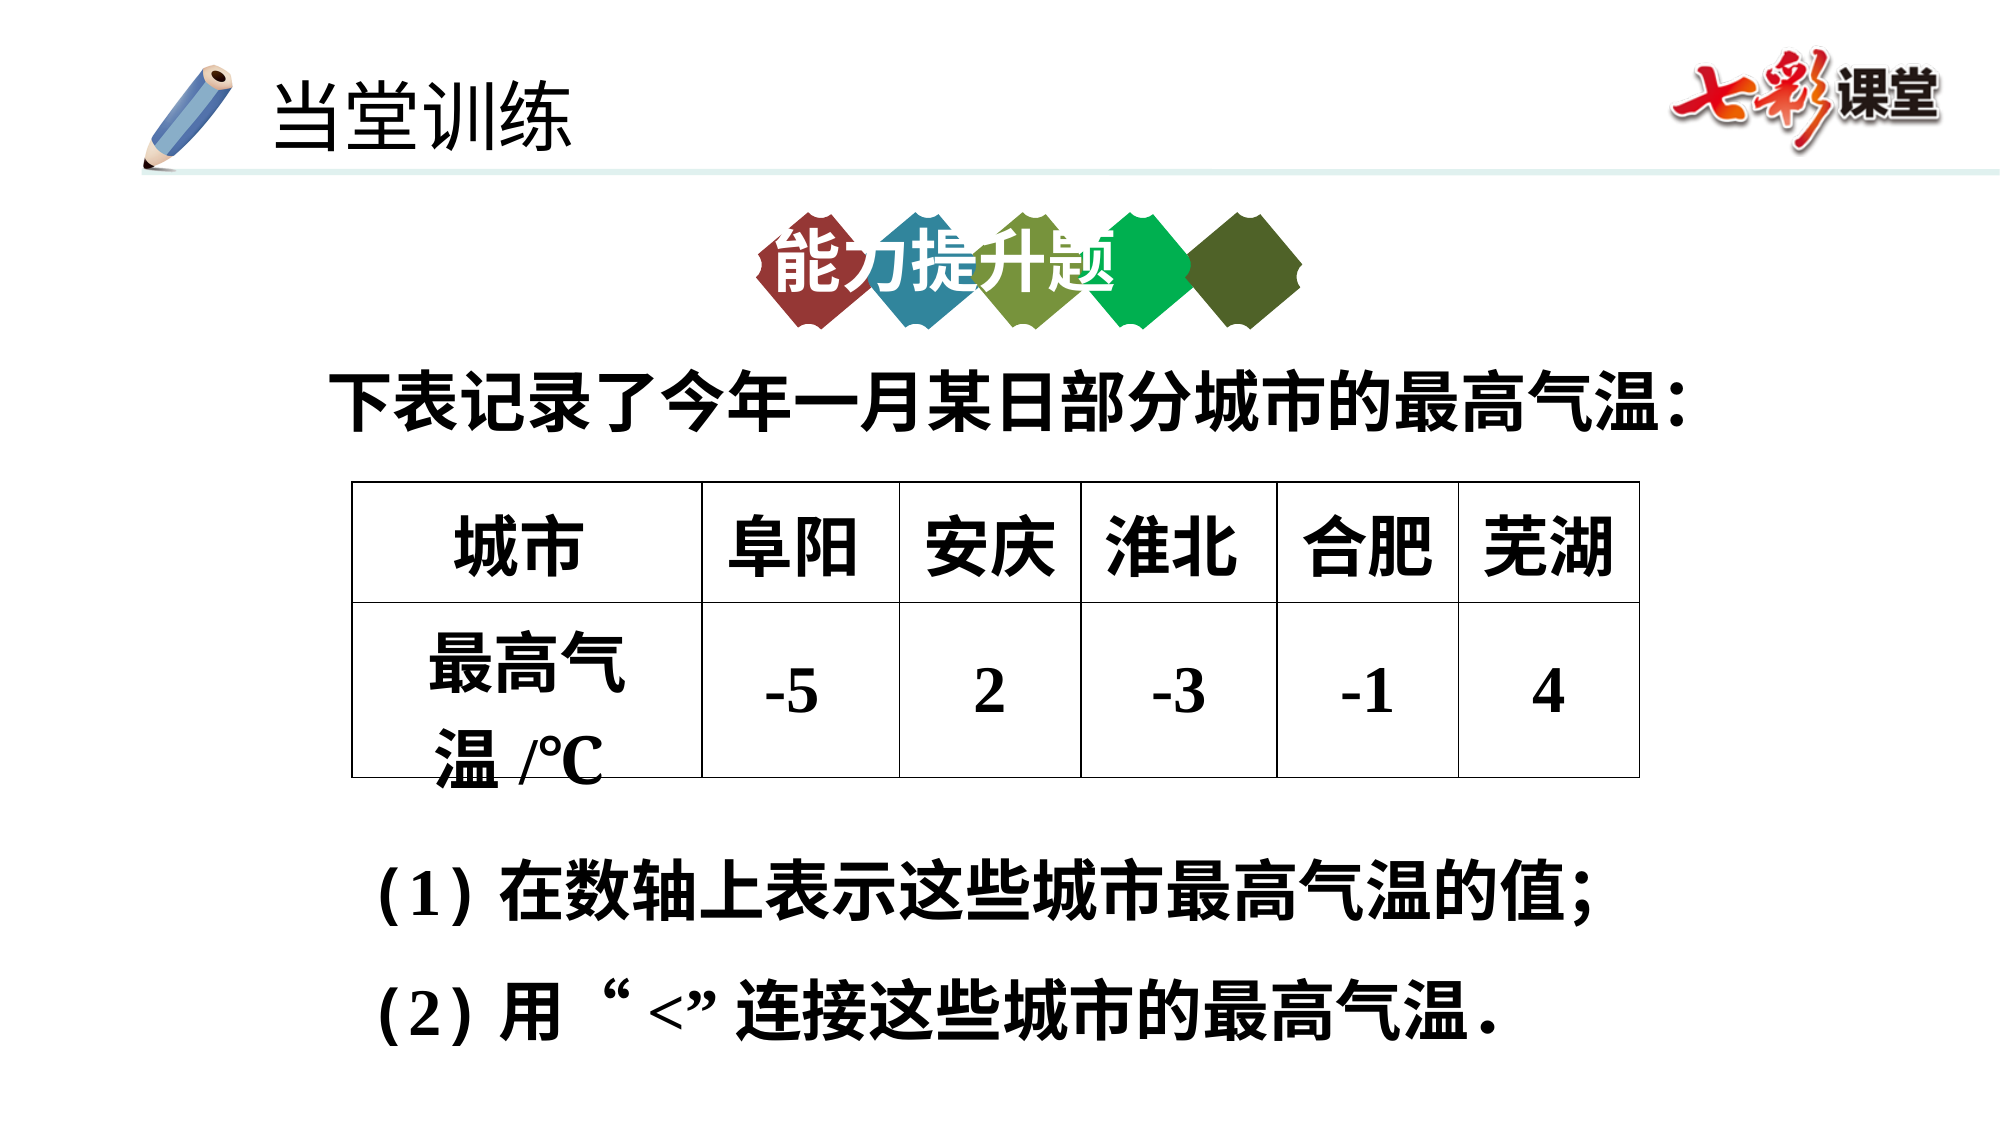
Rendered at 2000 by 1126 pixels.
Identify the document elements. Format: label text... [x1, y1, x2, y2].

table_header 合肥 [1278, 483, 1458, 602]
table_cell -5 [703, 603, 899, 777]
text_box (1)在数轴上表示这些城市最高气温的值； (2)用“<”连接这些城市的最高气温． [348, 799, 1778, 1059]
table_header 芜湖 [1459, 483, 1639, 602]
table_cell -1 [1278, 603, 1458, 777]
table_cell 最高气温/℃ [353, 603, 701, 777]
table_cell -3 [1082, 603, 1276, 777]
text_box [757, 210, 1301, 321]
picture [1666, 42, 1948, 157]
table_header 城市 [353, 483, 701, 602]
text_box 下表记录了今年一月某日部分城市的最高气温： [229, 350, 1764, 451]
table_cell 2 [900, 603, 1080, 777]
table_cell 4 [1459, 603, 1639, 777]
picture [133, 42, 242, 195]
table_header 安庆 [900, 483, 1080, 602]
table_header 淮北 [1082, 483, 1276, 602]
table_header 阜阳 [703, 483, 899, 602]
